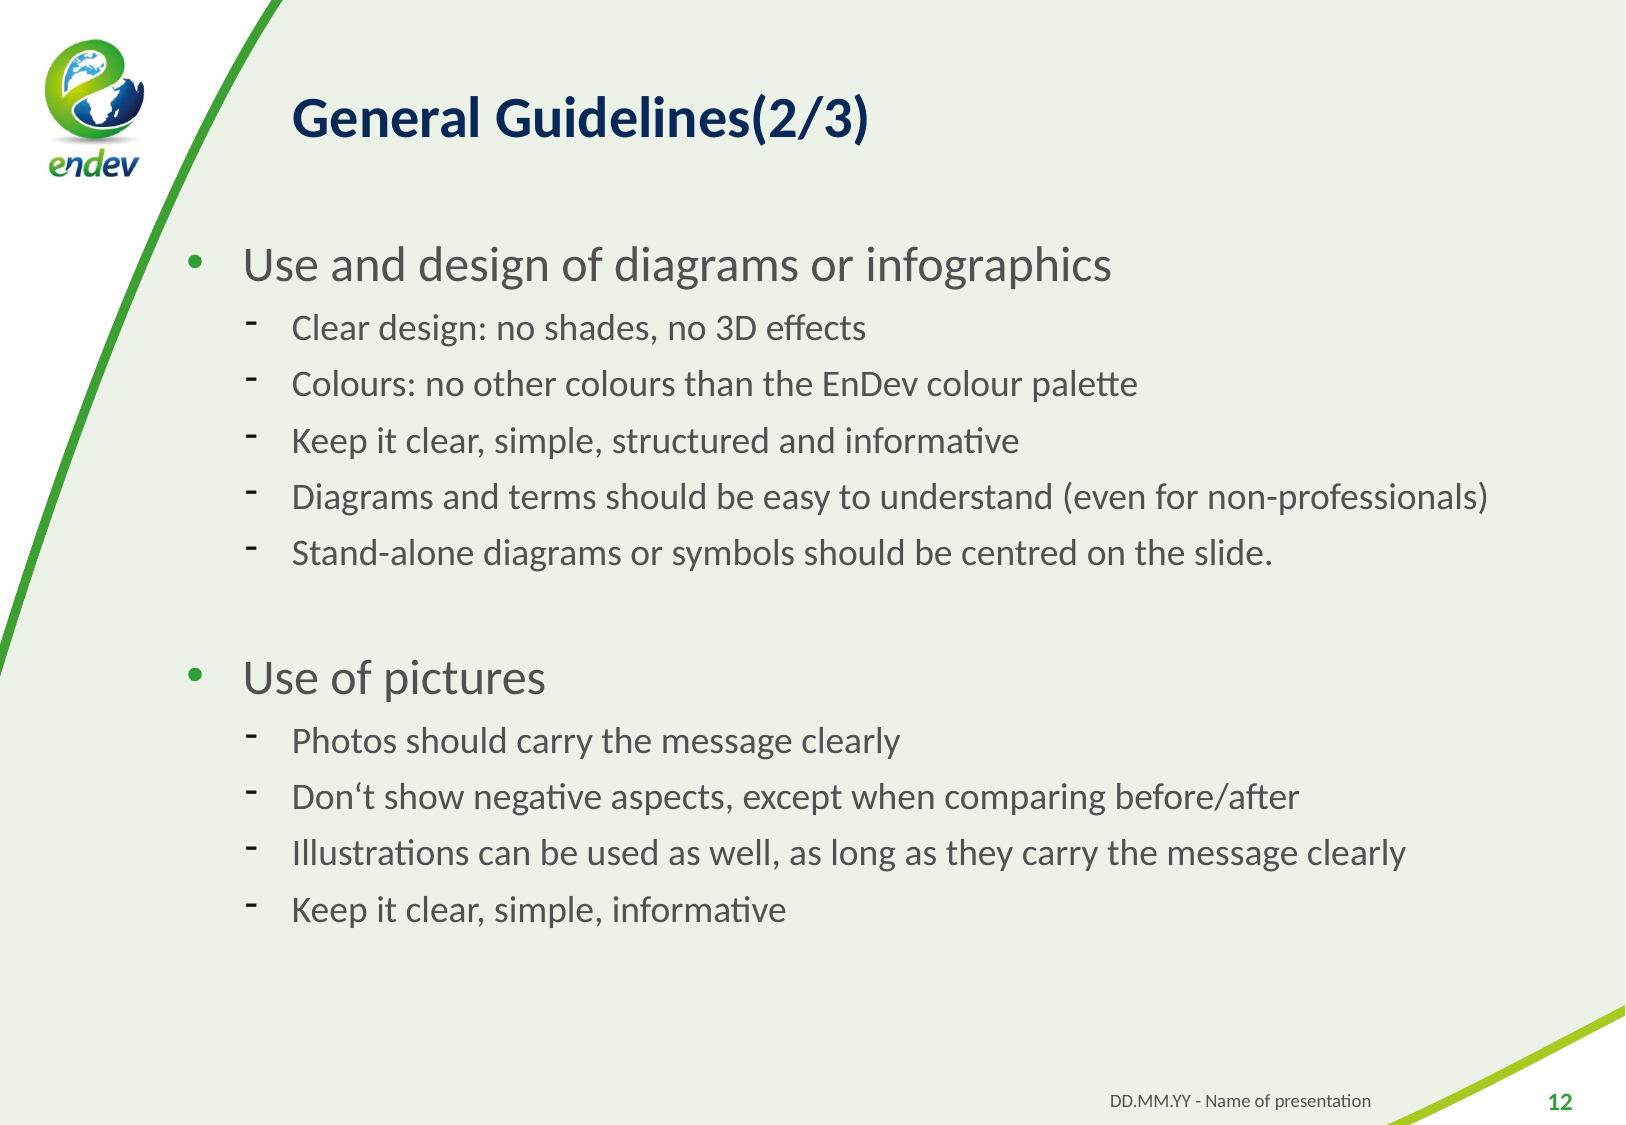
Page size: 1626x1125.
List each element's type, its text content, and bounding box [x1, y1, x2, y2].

list Use and design of diagrams or infographics Clear design: no shades, no 3D effects Colours: no other colours than the EnDev colour palette Keep it clear, simple, structured and informative Diagrams and terms should be easy to understand (even for non-professionals) Stand-alone diagrams or symbols should be centred on the slide. Use of pictures Photos should carry the message clearly Don‘t show negative aspects, except when comparing before/after Illustrations can be used as well, as long as they carry the message clearly Keep it clear, simple, informative [186, 231, 1545, 1075]
picture [32, 39, 157, 177]
title General Guidelines(2/3) [292, 7, 1557, 158]
footer DD.MM.YY - Name of presentation [871, 1074, 1387, 1125]
slide_number 12 [1516, 1074, 1604, 1125]
